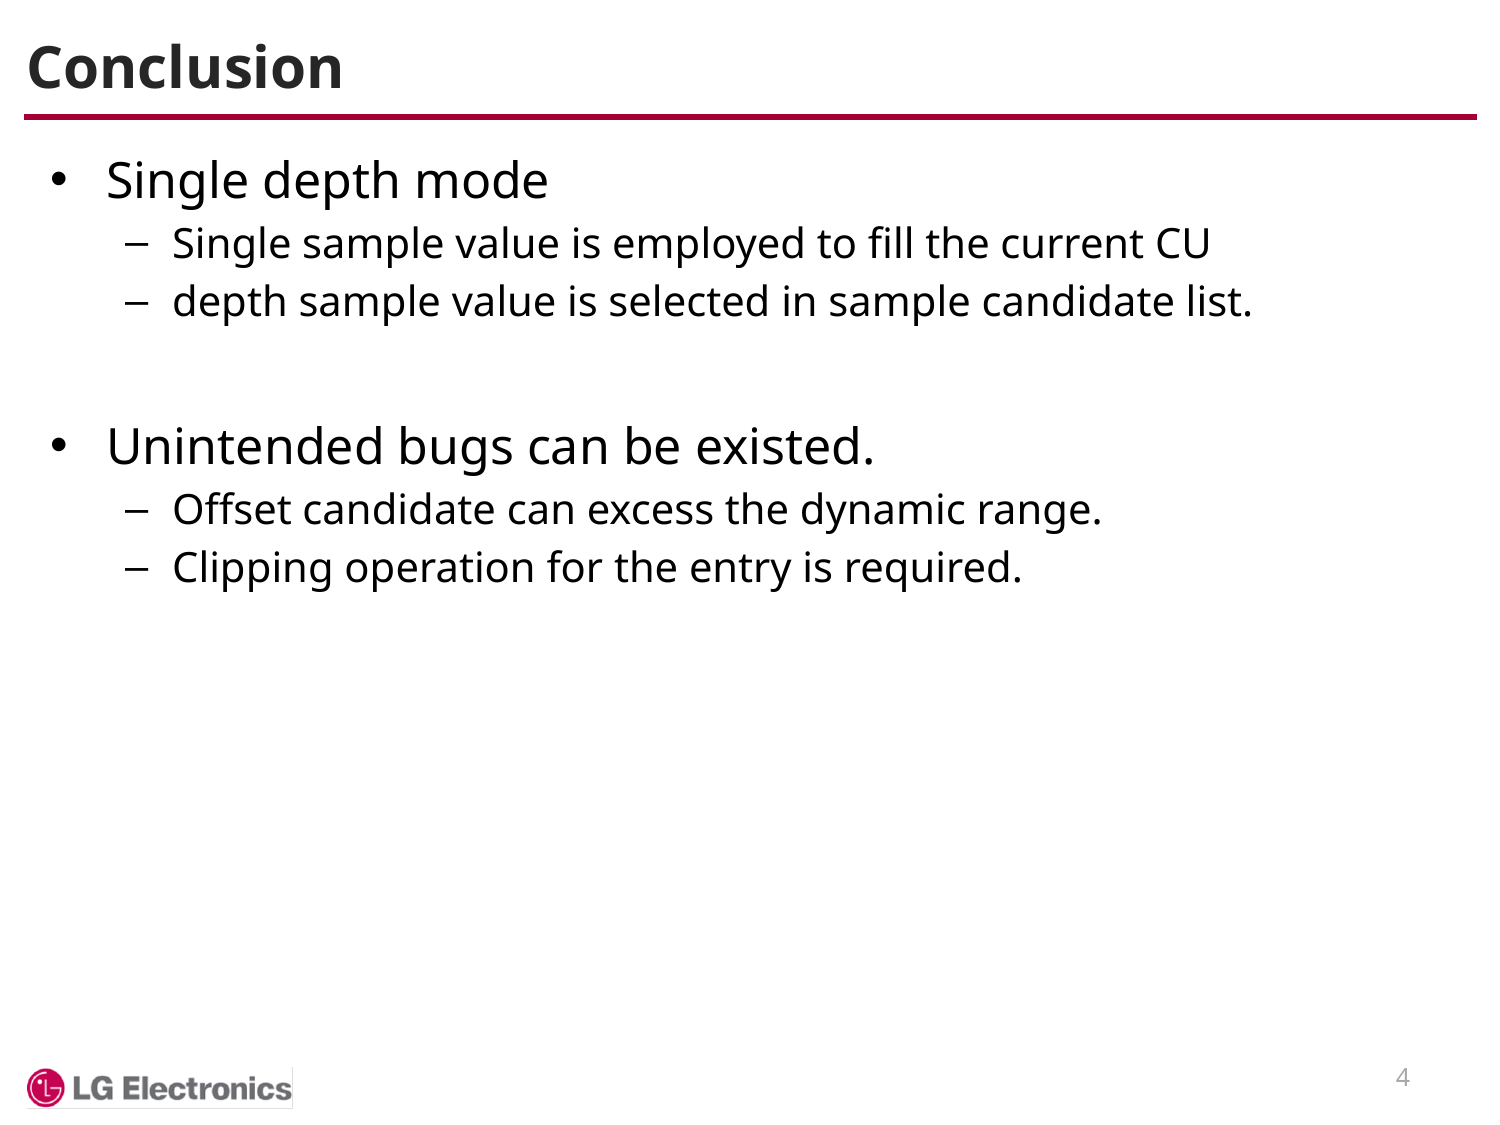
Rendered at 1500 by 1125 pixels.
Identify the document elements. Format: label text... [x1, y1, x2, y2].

list Single depth mode Single sample value is employed to fill the current CU depth sample value is selected in sample candidate list. Unintended bugs can be existed. Offset candidate can excess the dynamic range. Clipping operation for the entry is required. [35, 140, 1465, 1043]
picture [26, 1066, 293, 1109]
slide_number 4 [1074, 1054, 1425, 1103]
title Conclusion [11, 23, 1465, 108]
